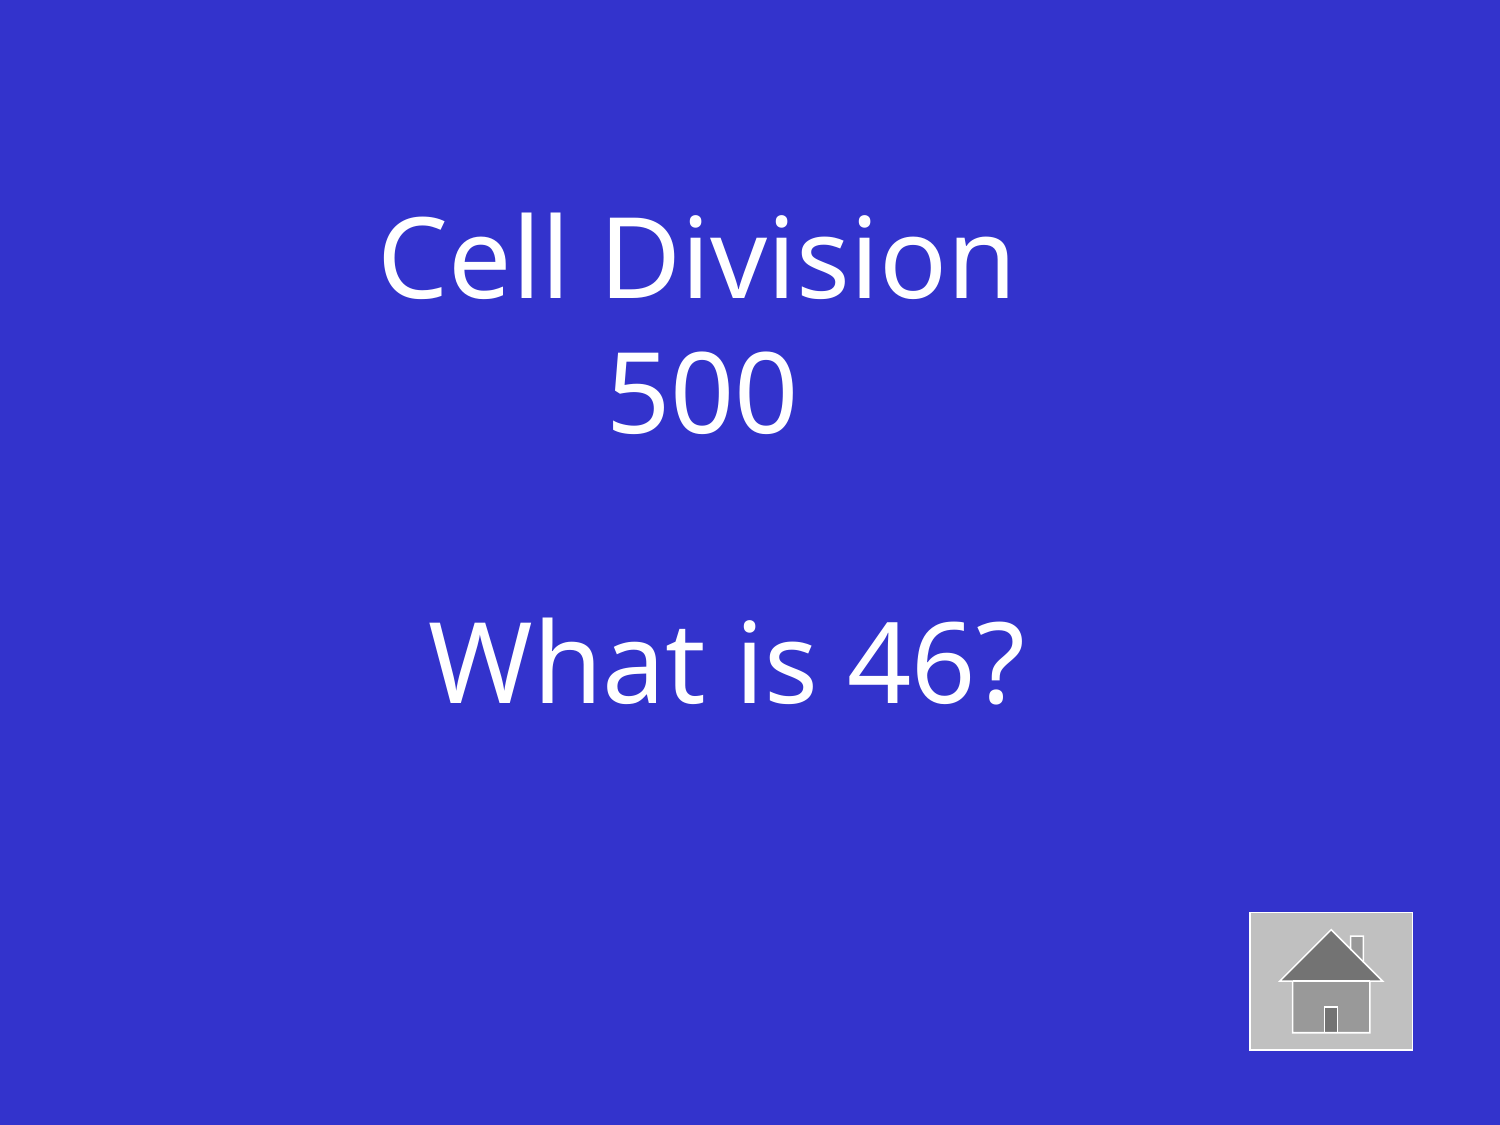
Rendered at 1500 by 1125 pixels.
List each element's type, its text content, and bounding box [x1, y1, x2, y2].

text_box [1249, 912, 1413, 1050]
title Cell Division 500 What is 46? [74, 362, 1351, 551]
